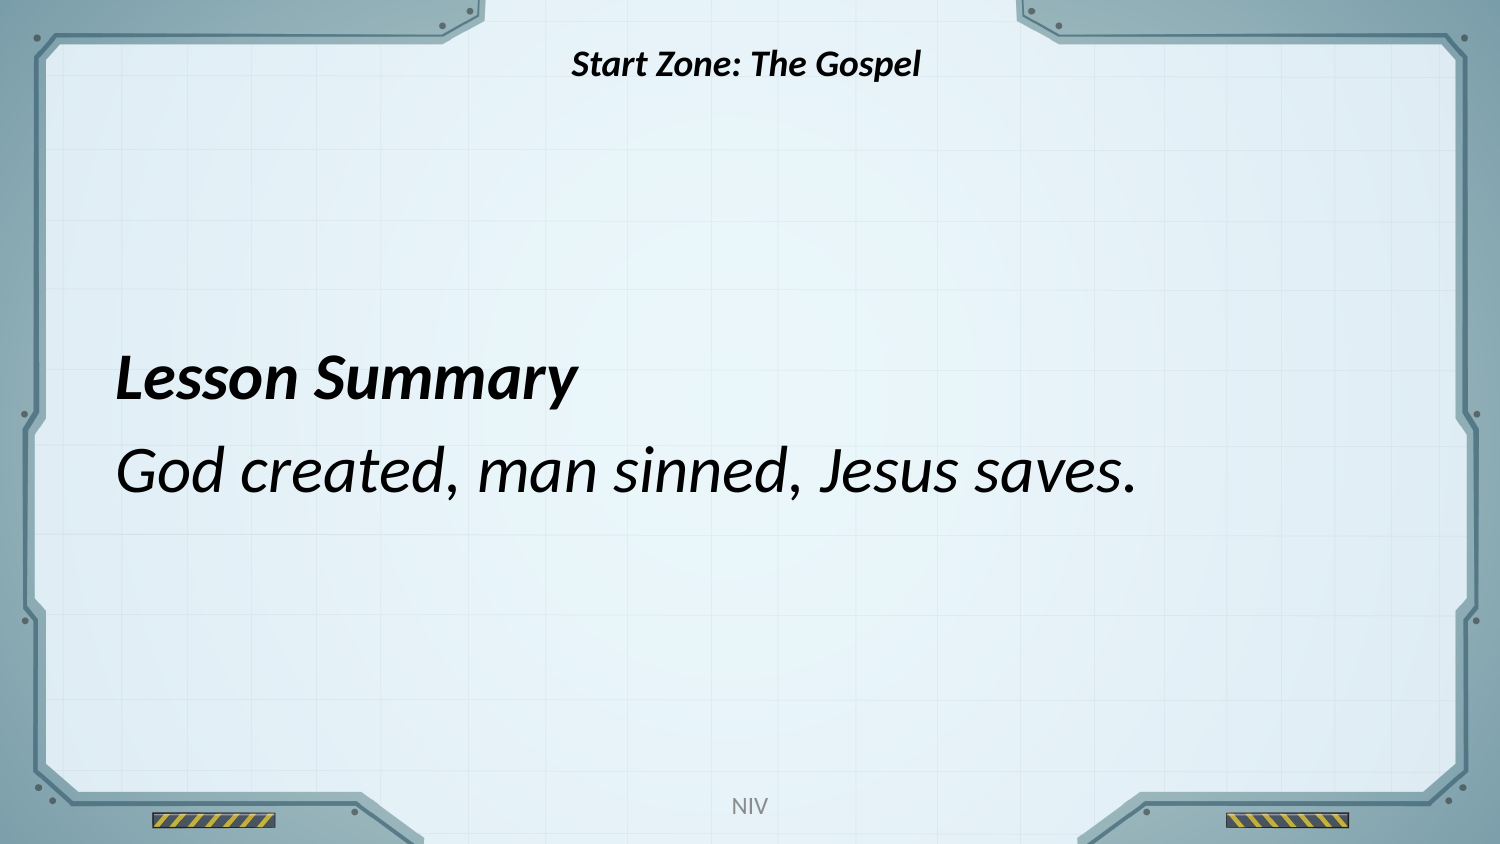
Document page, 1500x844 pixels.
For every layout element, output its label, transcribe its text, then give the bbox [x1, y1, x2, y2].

list Lesson Summary God created, man sinned, Jesus saves. [100, 135, 1408, 704]
picture [0, 0, 1500, 844]
footer NIV [512, 782, 988, 828]
text_box Start Zone: The Gospel [502, 31, 992, 91]
